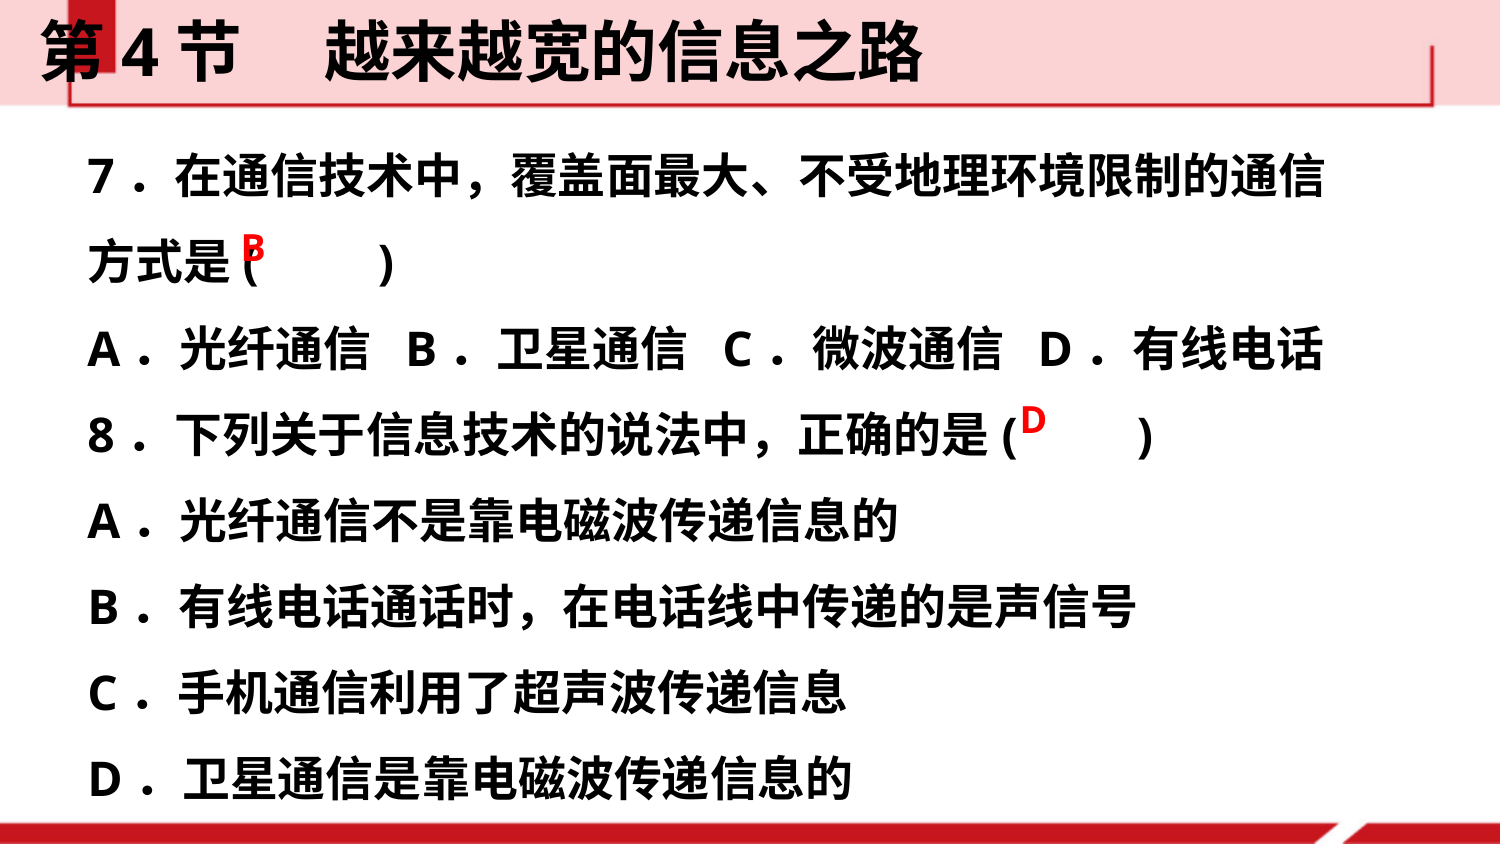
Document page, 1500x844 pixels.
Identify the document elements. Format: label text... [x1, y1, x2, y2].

text_box B [229, 217, 278, 275]
text_box 第4节 越来越宽的信息之路 [27, 3, 937, 96]
text_box 7．在通信技术中，覆盖面最大、不受地理环境限制的通信方式是( ) A．光纤通信 B．卫星通信 C．微波通信 D．有线电话 8．下列关于信息技术的说法中，正确的是( ) A．光纤通信不是靠电磁波传递信息的 B．有线电话通话时，在电话线中传递的是声信号 C．手机通信利用了超声波传递信息 D．卫星通信是靠电磁波传递信息的 [75, 111, 1383, 813]
text_box D [1008, 390, 1059, 447]
picture [0, 0, 1500, 844]
